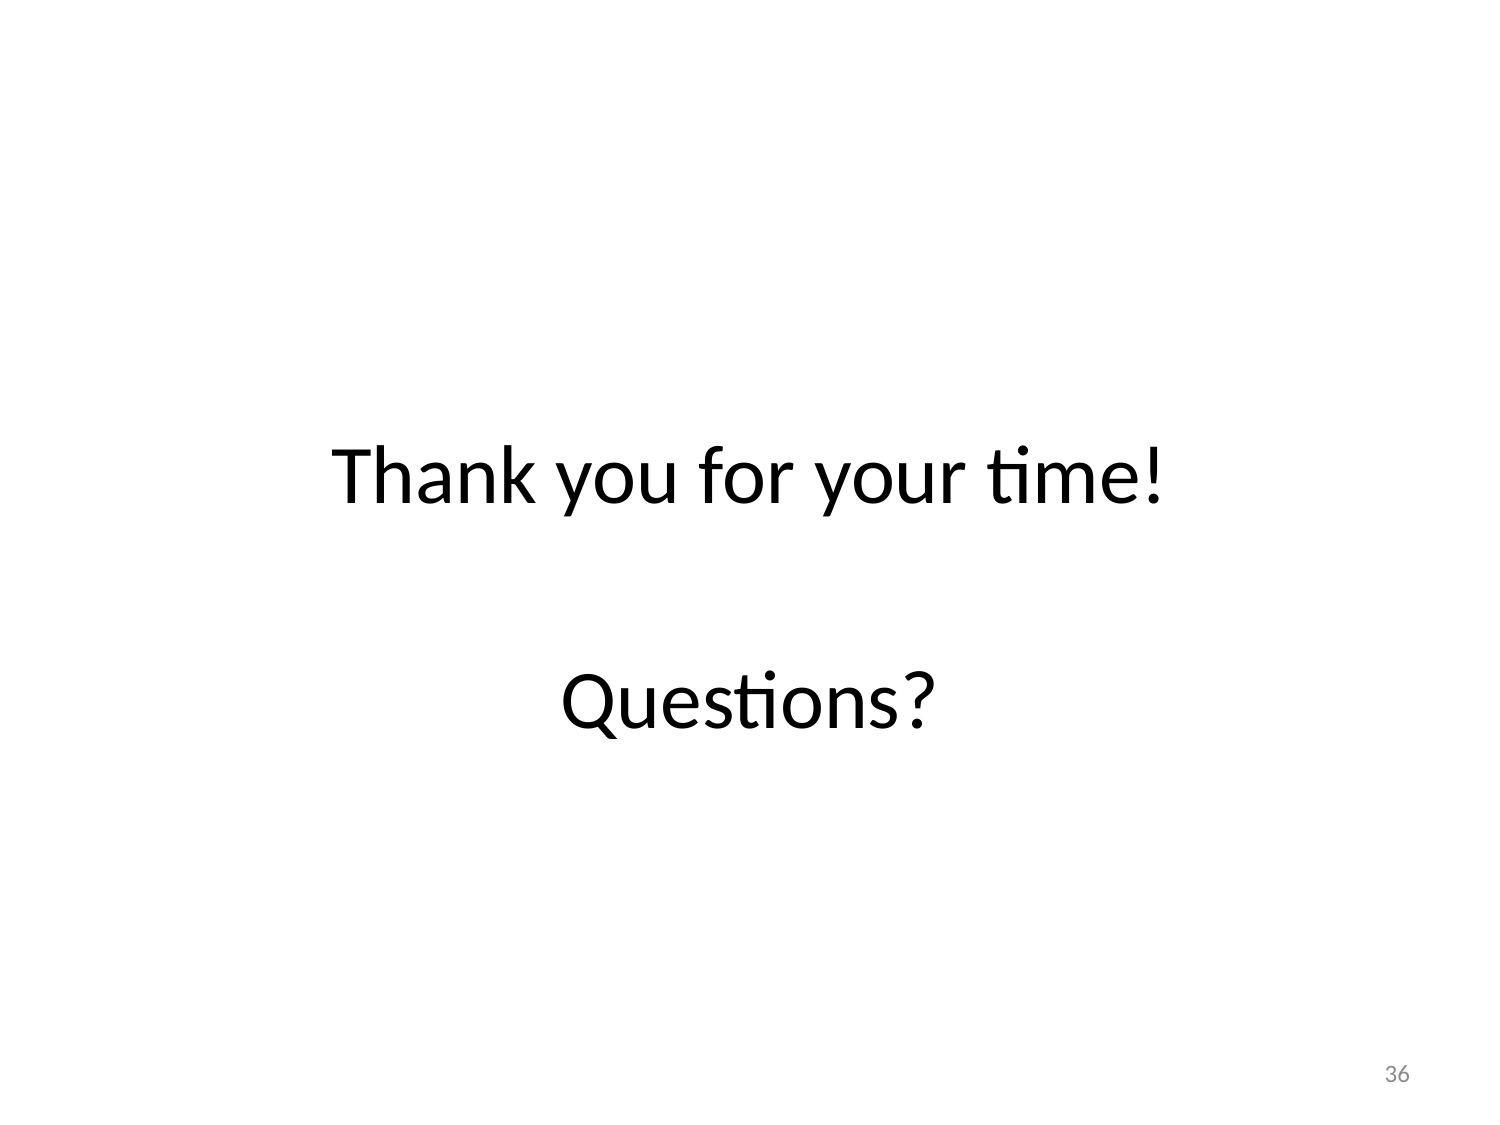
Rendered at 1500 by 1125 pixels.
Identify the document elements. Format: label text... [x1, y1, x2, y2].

title Thank you for your time! [112, 349, 1388, 591]
subtitle Questions? [225, 637, 1275, 925]
slide_number 36 [1074, 1042, 1425, 1103]
